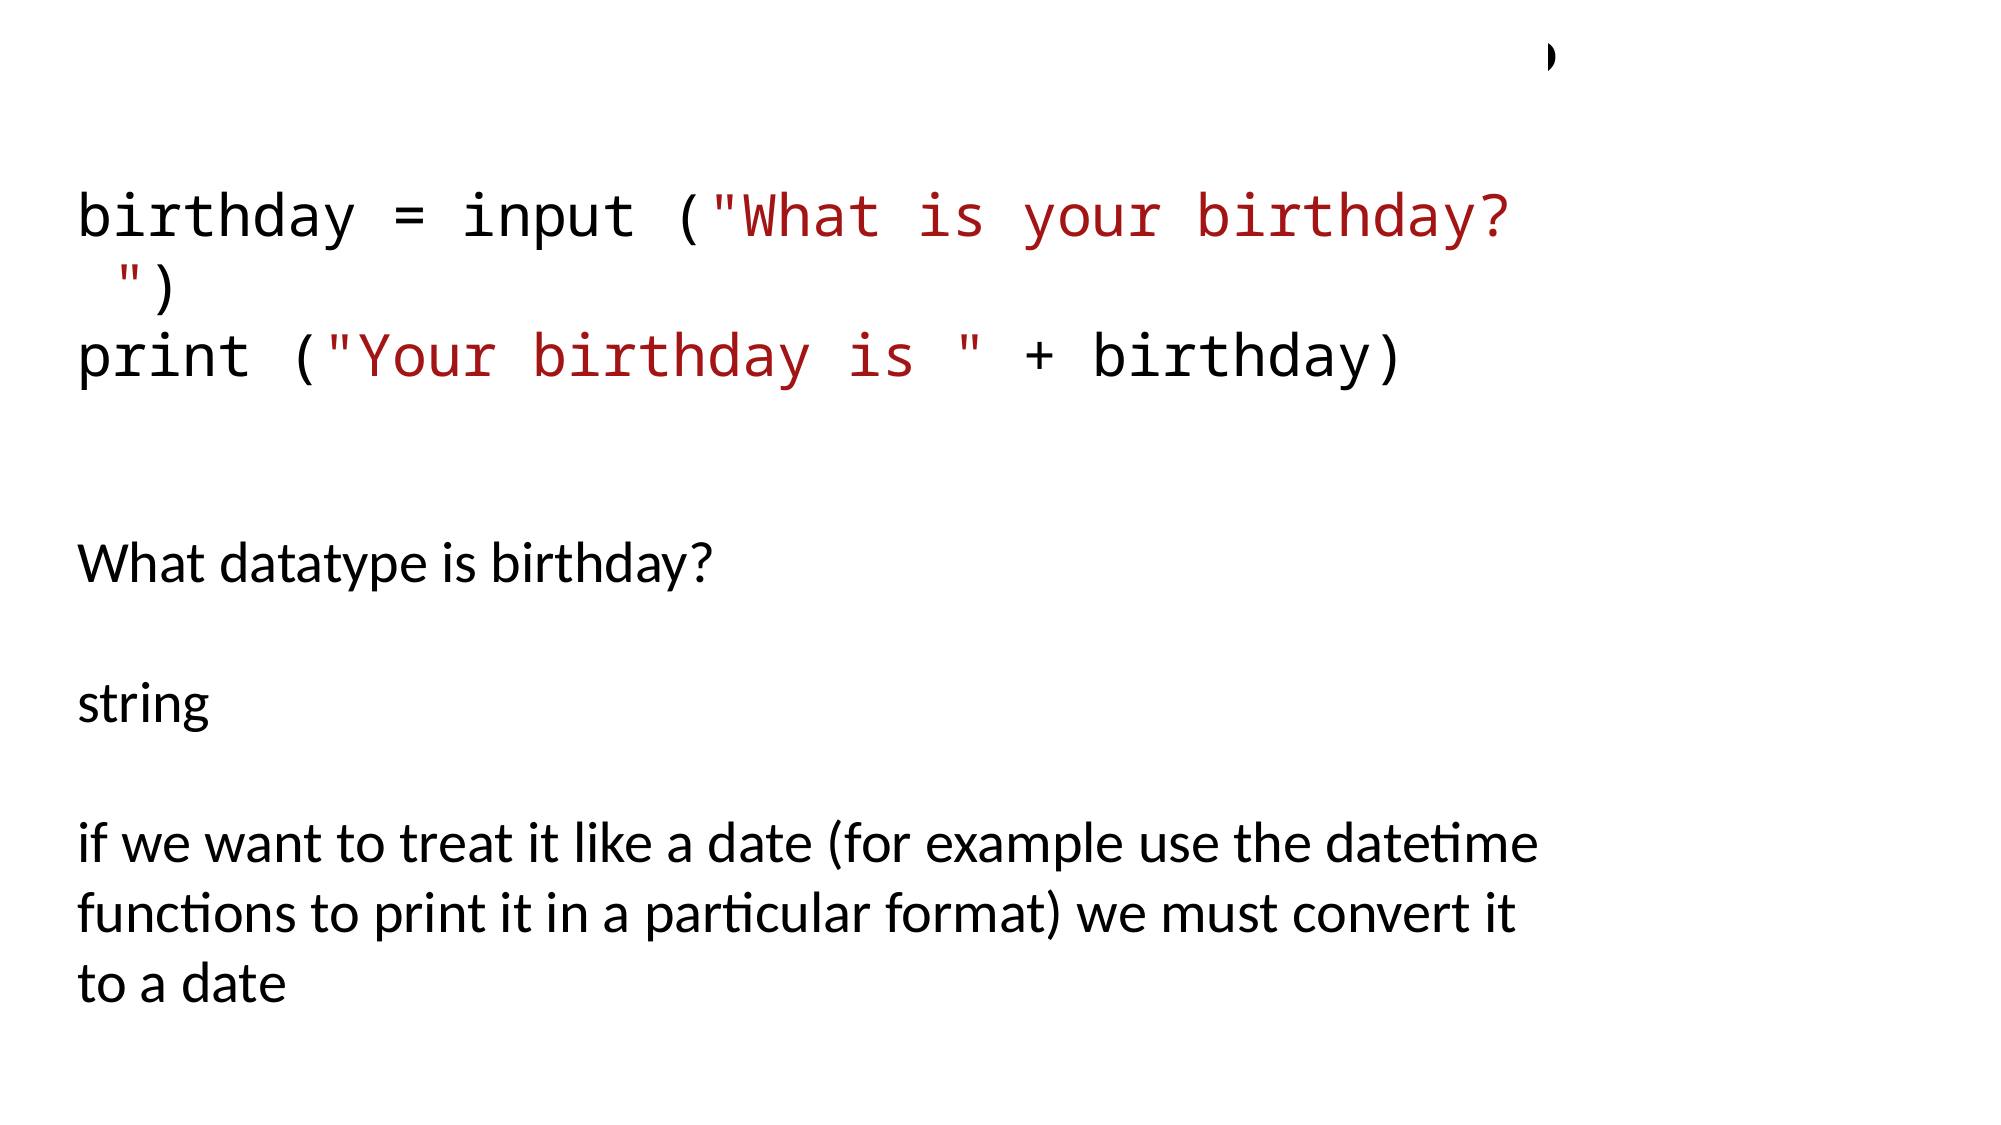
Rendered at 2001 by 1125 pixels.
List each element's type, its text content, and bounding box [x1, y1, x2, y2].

text_box What datatype is birthday? string if we want to treat it like a date (for example use the datetime functions to print it in a particular format) we must convert it to a date [62, 516, 1577, 1022]
list birthday = input ("What is your birthday? ") print ("Your birthday is " + birthday) [62, 0, 1548, 516]
title Can I ask a user for their birthday? [1548, 29, 1953, 205]
